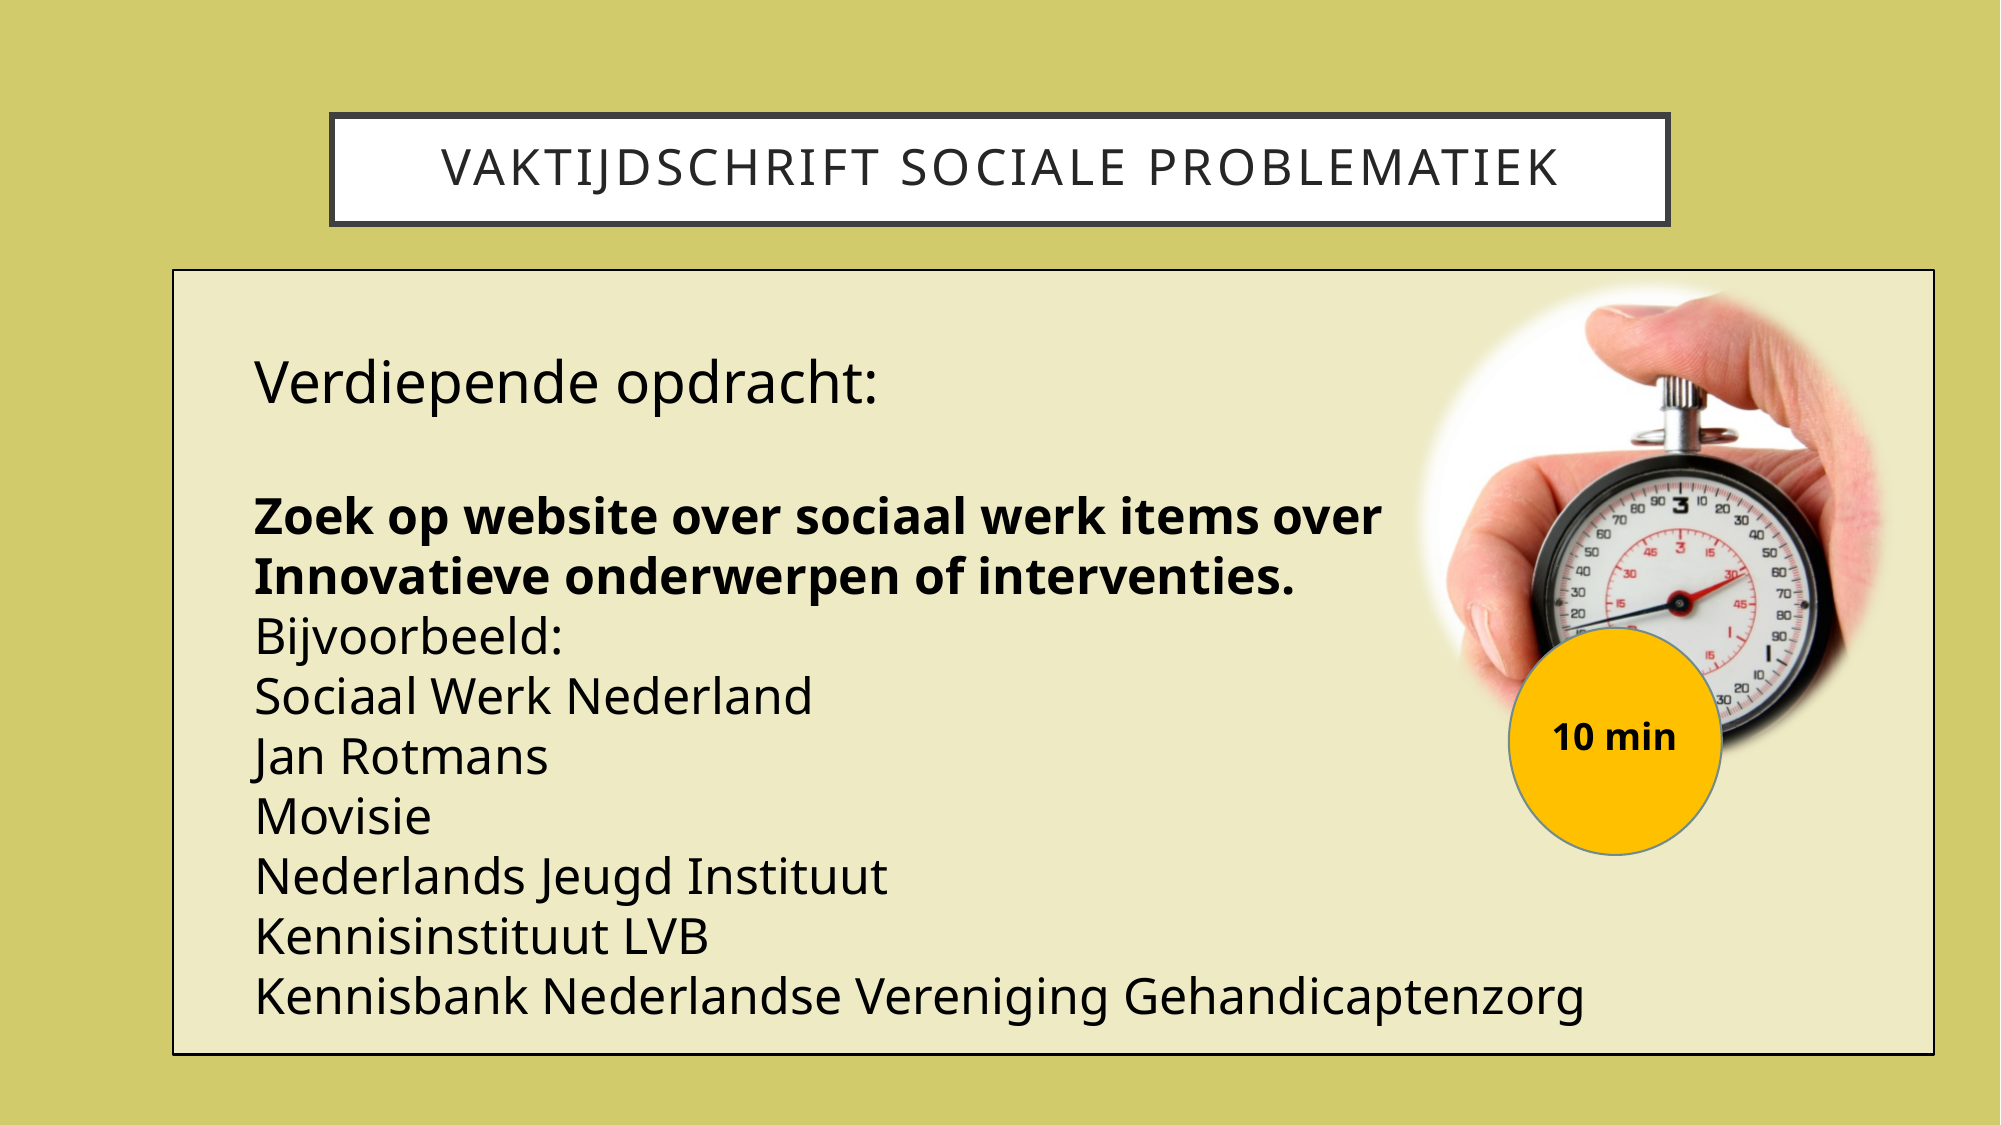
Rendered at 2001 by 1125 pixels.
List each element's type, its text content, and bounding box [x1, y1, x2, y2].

picture [1404, 269, 1897, 777]
text_box [172, 269, 1404, 1056]
text_box [1761, 269, 1935, 1056]
title Vaktijdschrift sociale problematiek [329, 112, 1671, 227]
text_box [1513, 777, 1718, 856]
text_box Verdiepende opdracht: Zoek op website over sociaal werk items over Innovatieve onderwerpen of interventies. Bijvoorbeeld: Sociaal Werk Nederland Jan Rotmans Movisie Nederlands Jeugd Instituut Kennisinstituut LVB Kennisbank Nederlandse Vereniging Gehandicaptenzorg [239, 337, 1761, 1103]
